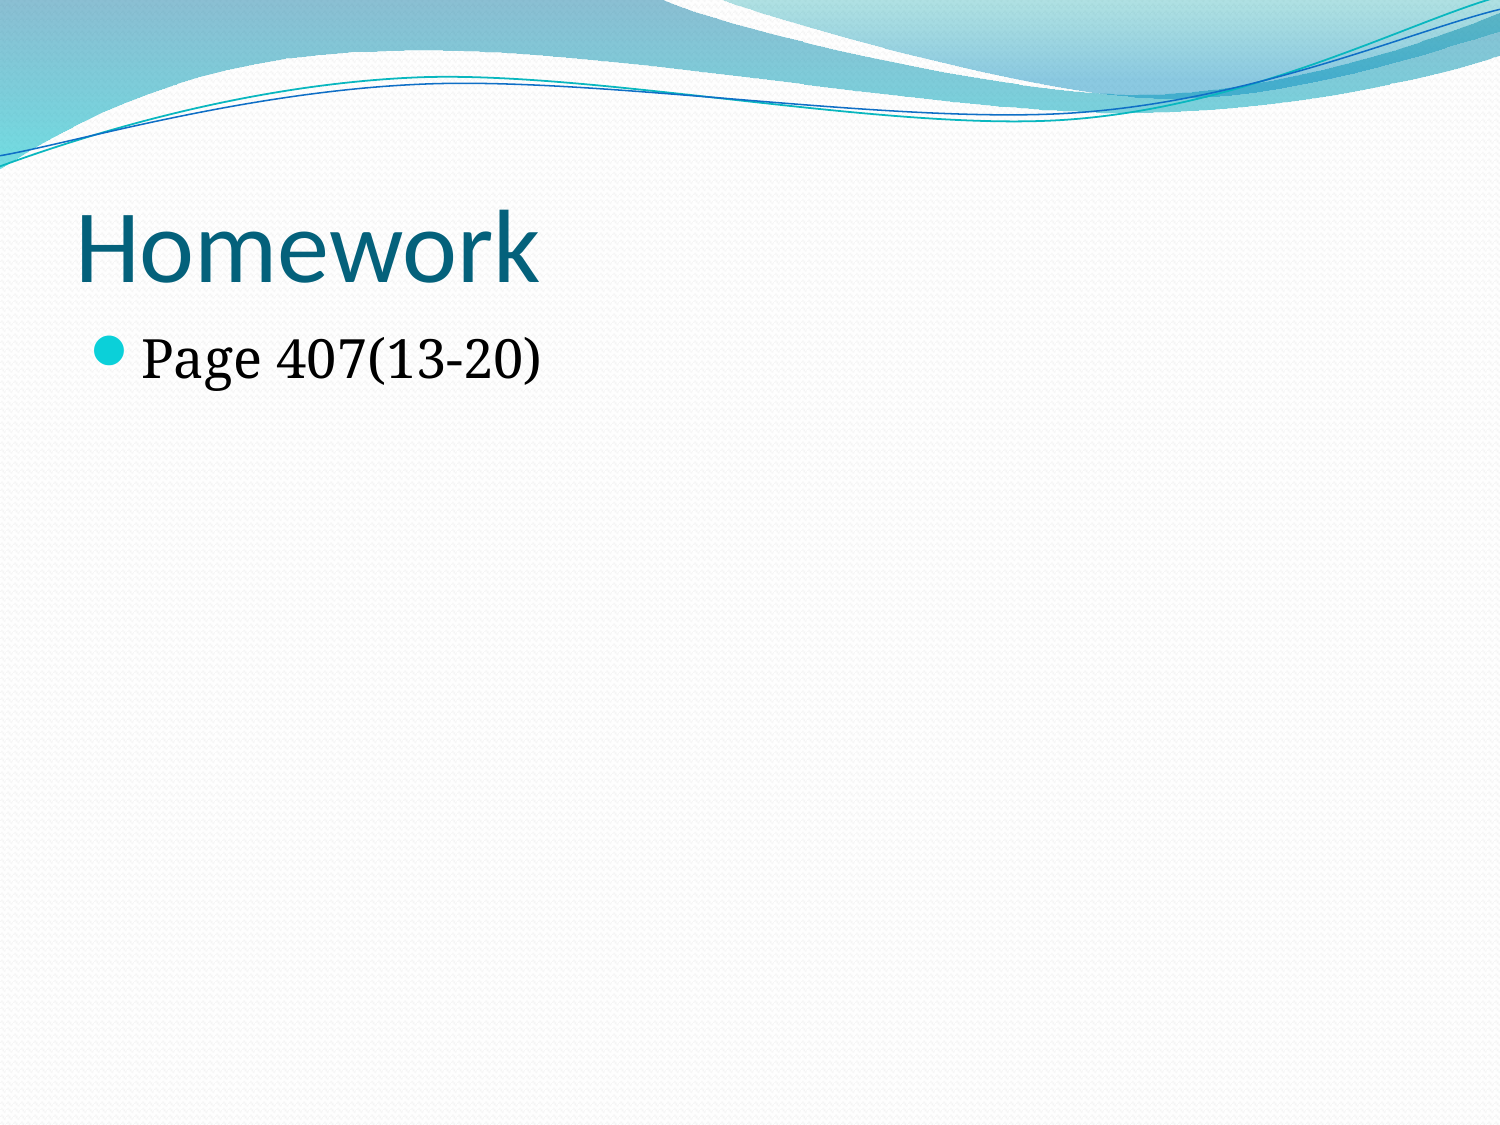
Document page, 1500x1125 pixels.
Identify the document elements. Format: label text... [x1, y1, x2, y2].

list Page 407(13-20) [75, 317, 1425, 1038]
title Homework [75, 115, 1425, 303]
